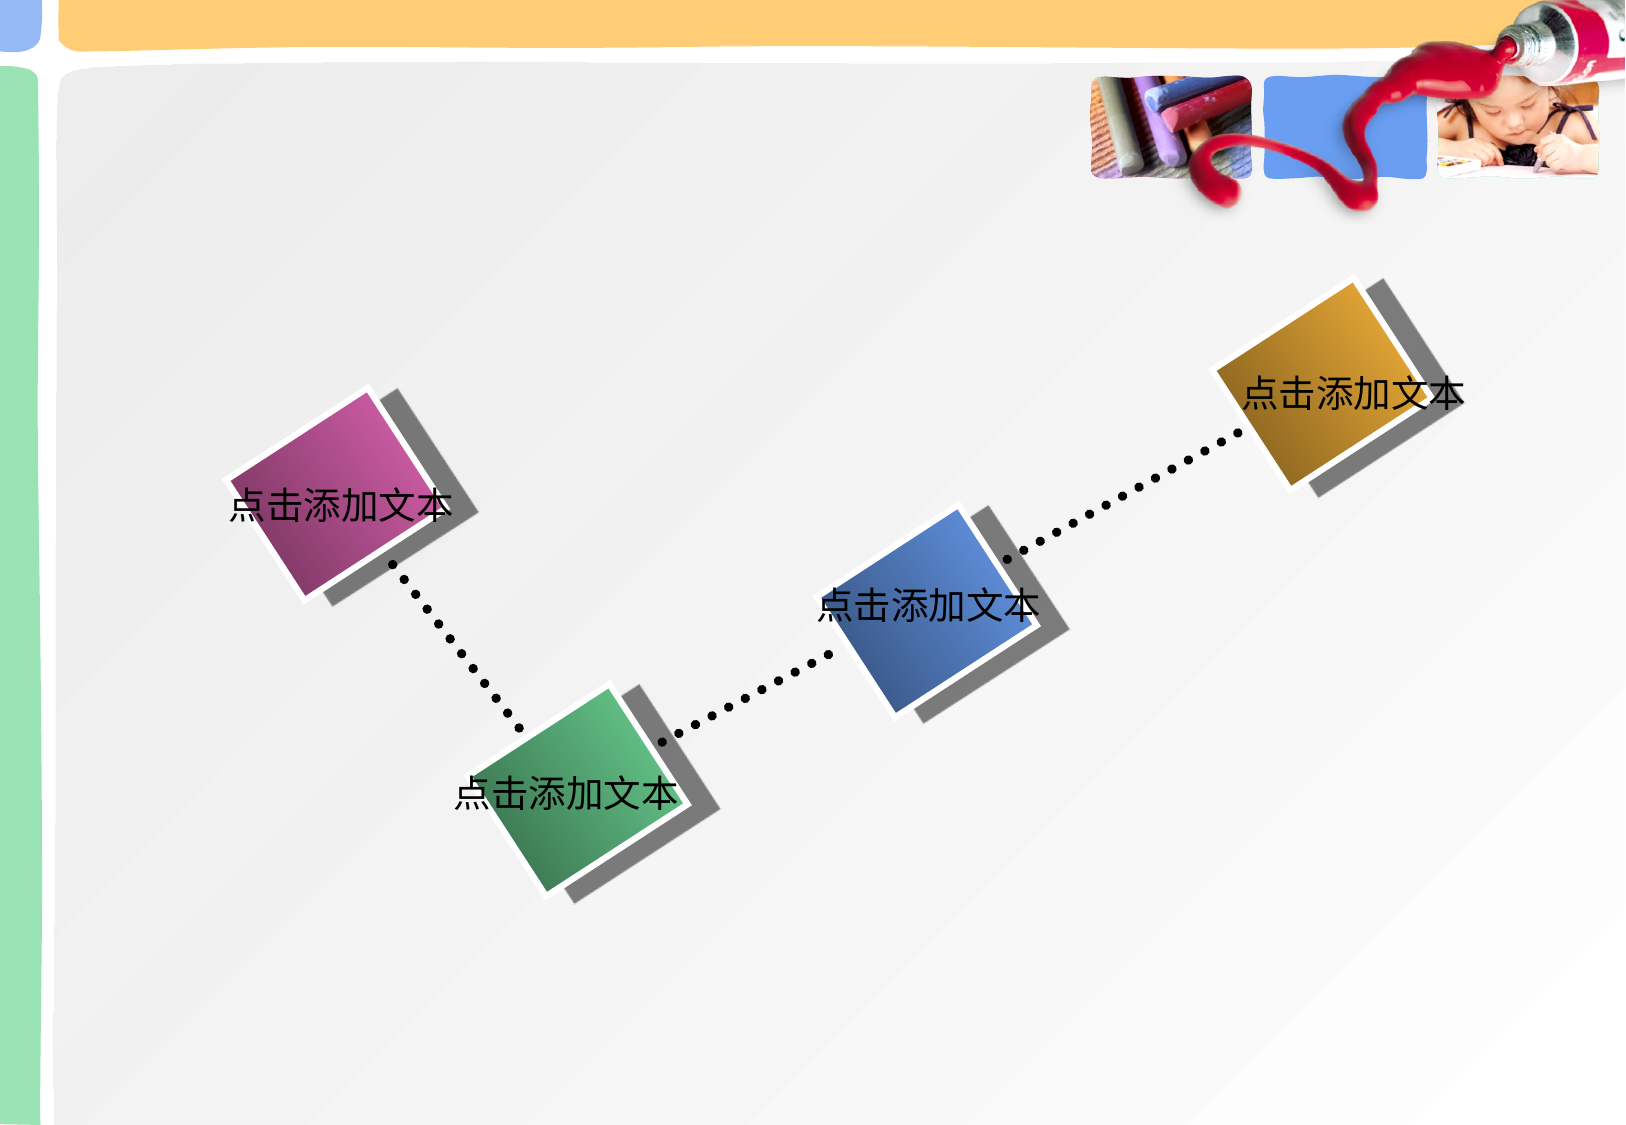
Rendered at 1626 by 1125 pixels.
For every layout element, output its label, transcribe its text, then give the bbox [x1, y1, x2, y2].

text_box [1246, 423, 1394, 491]
text_box 点击添加文本 [438, 762, 694, 823]
text_box [498, 823, 659, 897]
text_box [1212, 278, 1409, 392]
text_box [261, 535, 406, 601]
text_box 点击添加文本 [1226, 362, 1481, 423]
picture [1090, 0, 1625, 225]
text_box [489, 684, 661, 762]
text_box [841, 635, 1022, 718]
text_box [851, 504, 1004, 574]
text_box 点击添加文本 [213, 474, 469, 535]
text_box 点击添加文本 [801, 574, 1057, 635]
text_box [235, 387, 424, 474]
